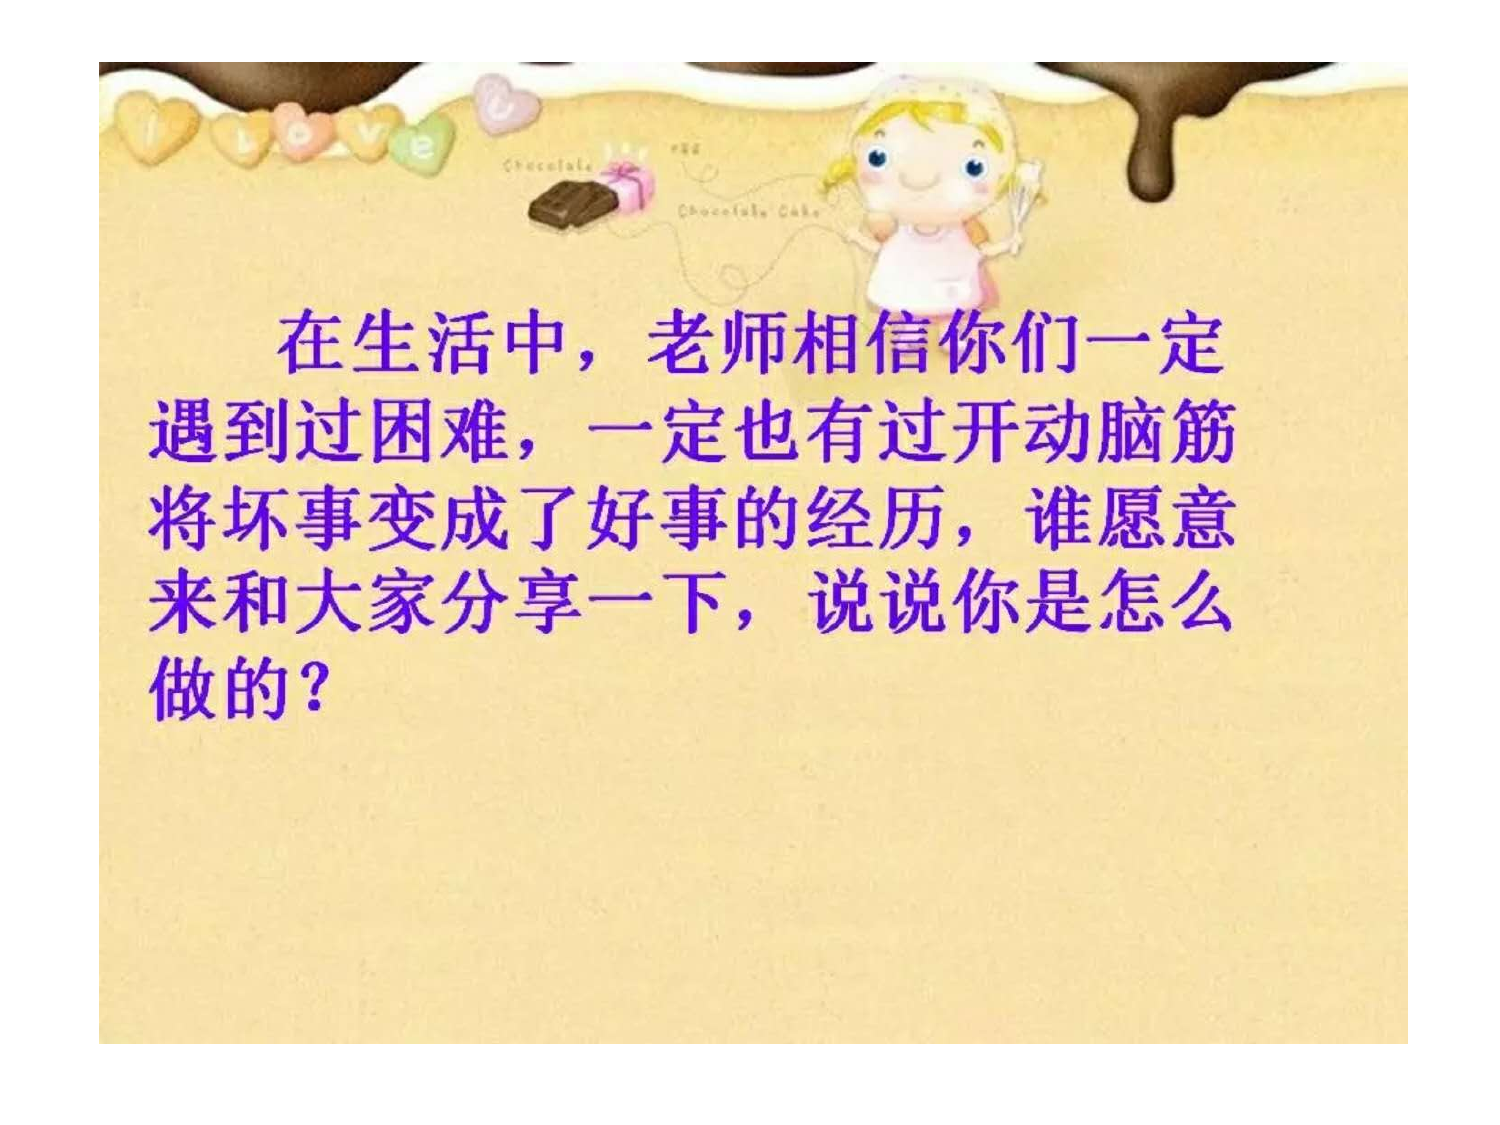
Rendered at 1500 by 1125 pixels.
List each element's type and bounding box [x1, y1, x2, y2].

list [99, 62, 1408, 1044]
